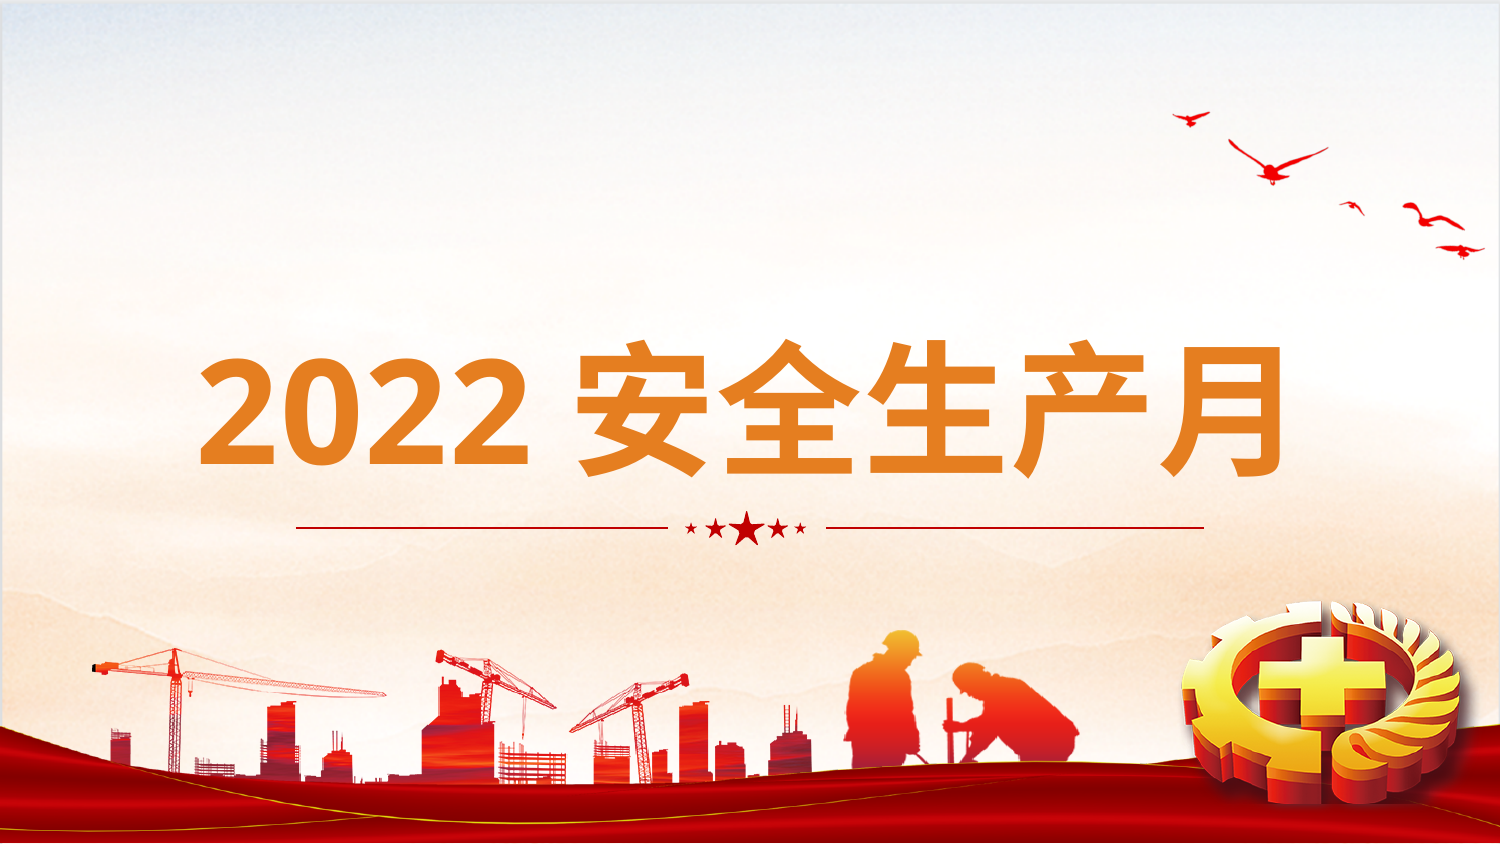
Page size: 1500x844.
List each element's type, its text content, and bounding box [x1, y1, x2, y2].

picture [0, 0, 1500, 844]
text_box 2022安全生产月 [132, 311, 1368, 502]
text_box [295, 510, 1205, 546]
